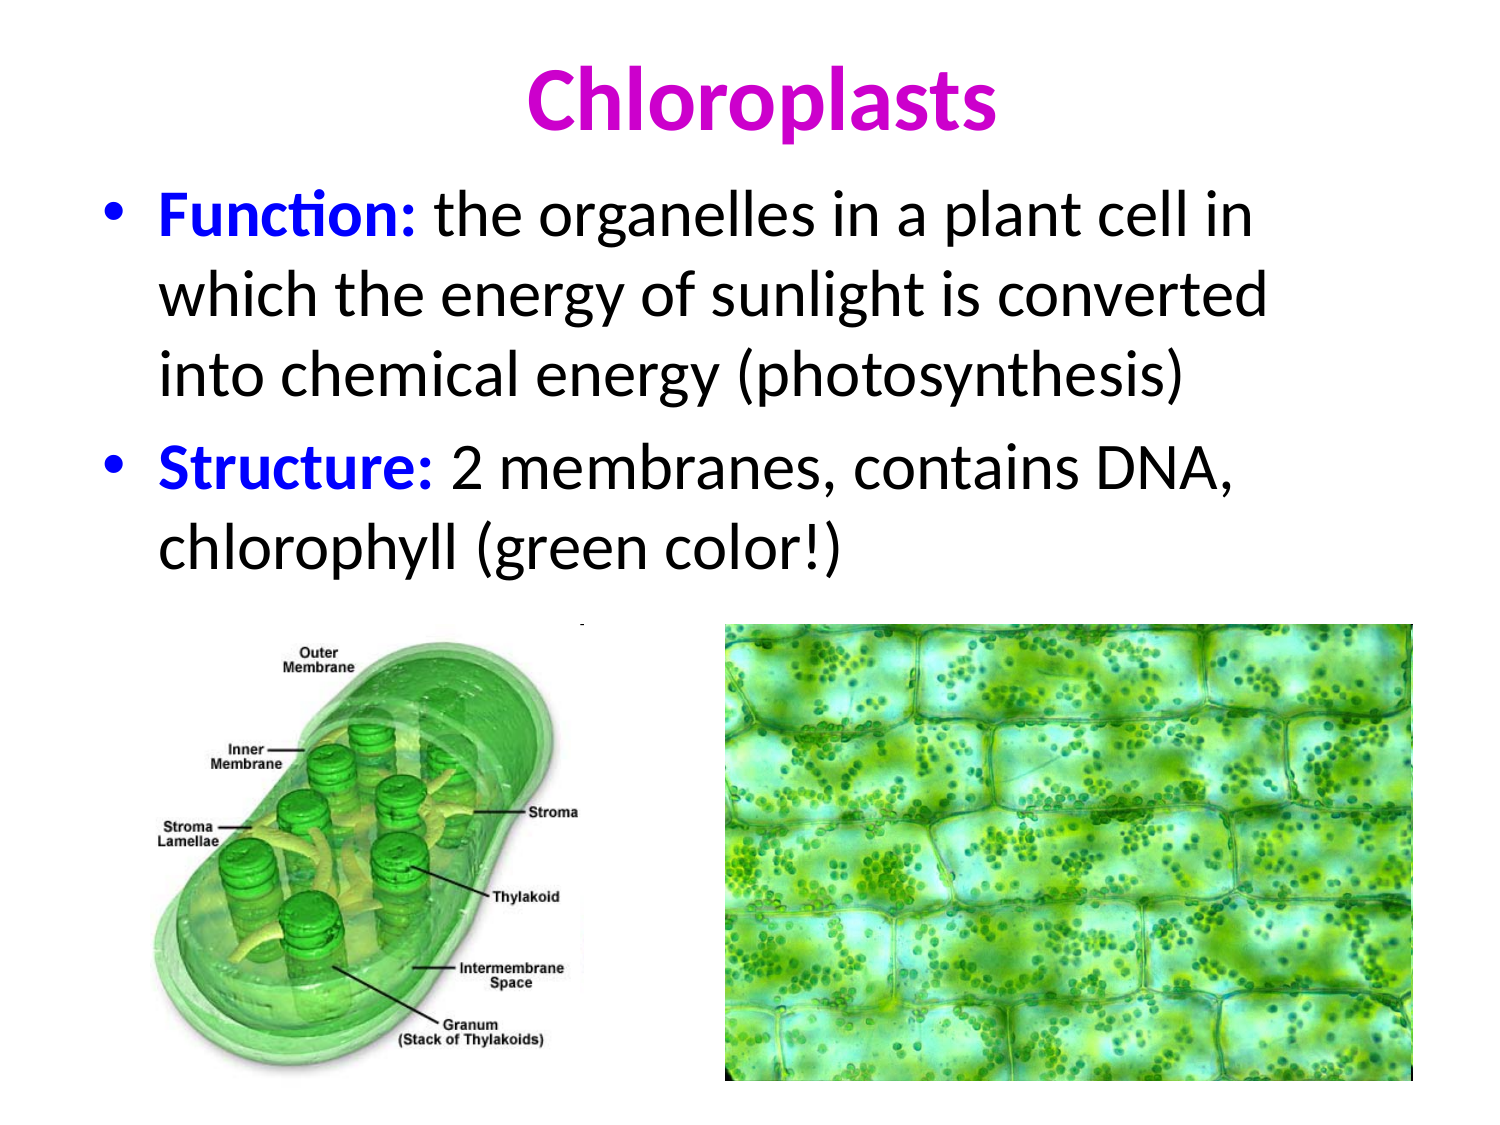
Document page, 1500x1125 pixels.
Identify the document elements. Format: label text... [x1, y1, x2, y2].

picture [149, 624, 584, 1088]
title Chloroplasts [87, 0, 1438, 188]
list Function: the organelles in a plant cell in which the energy of sunlight is converted into chemical energy (photosynthesis) Structure: 2 membranes, contains DNA, chlorophyll (green color!) [87, 162, 1400, 663]
picture [724, 624, 1413, 1081]
